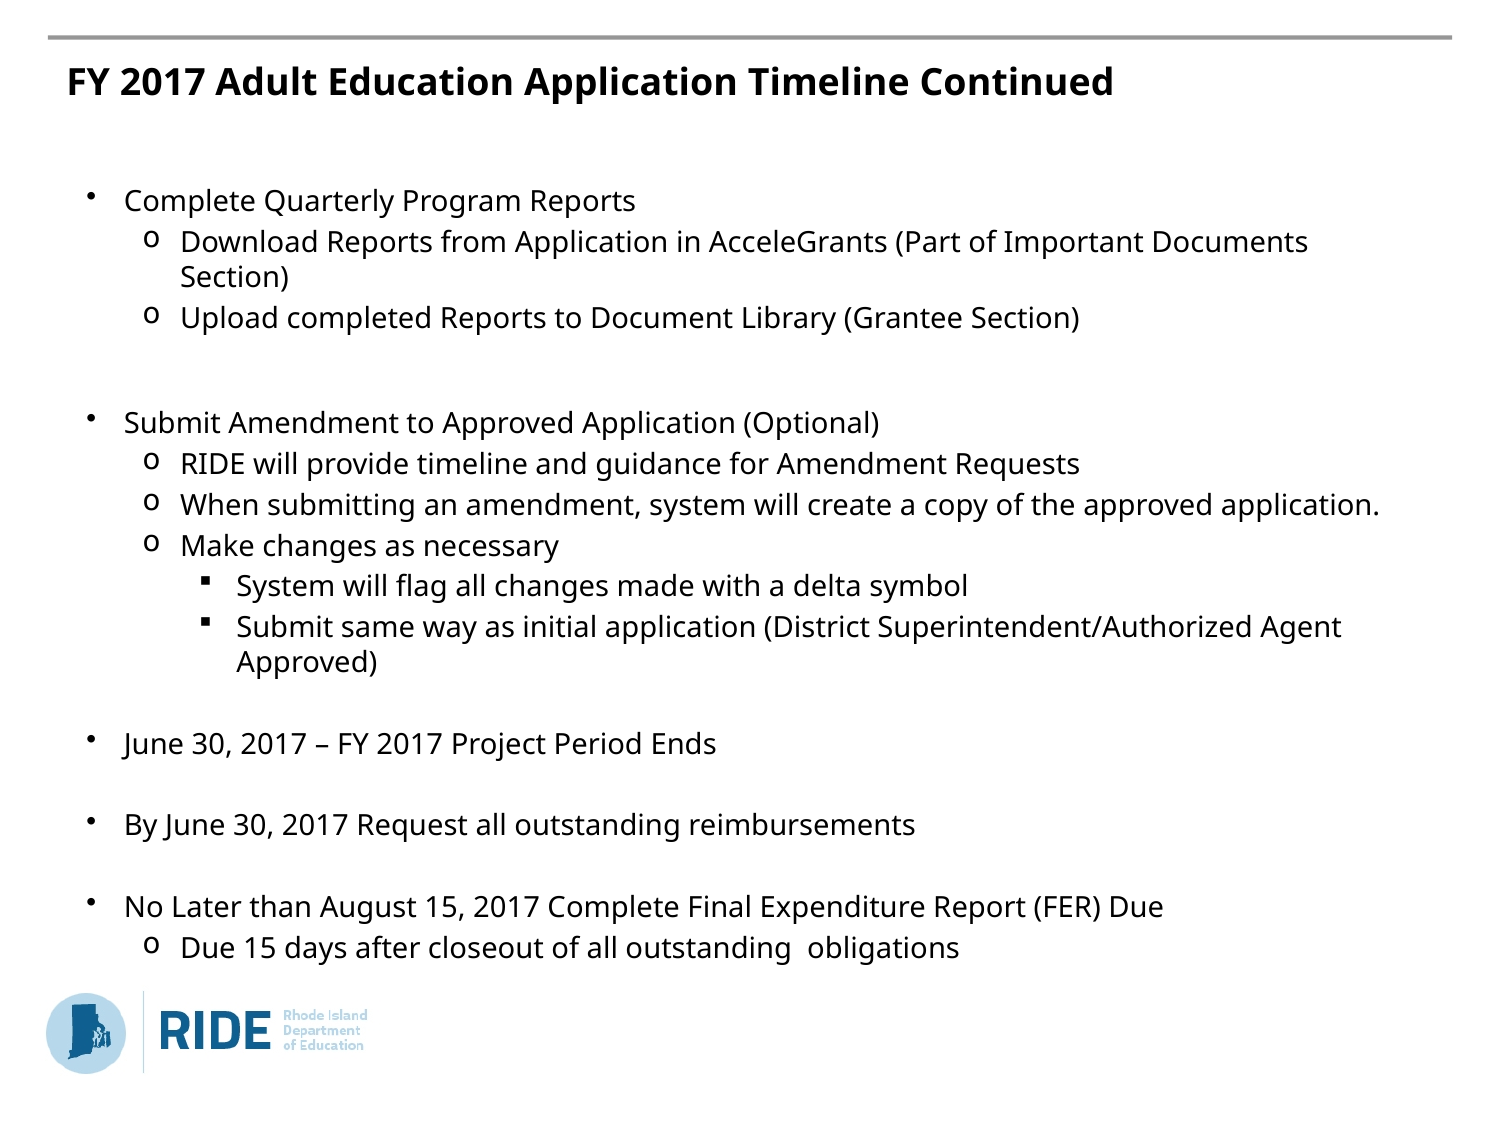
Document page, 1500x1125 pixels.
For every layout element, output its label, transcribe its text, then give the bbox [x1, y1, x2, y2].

title FY 2017 Adult Education Application Timeline Continued [51, 49, 1449, 176]
list Complete Quarterly Program Reports Download Reports from Application in AcceleGrants (Part of Important Documents Section) Upload completed Reports to Document Library (Grantee Section) Submit Amendment to Approved Application (Optional) RIDE will provide timeline and guidance for Amendment Requests When submitting an amendment, system will create a copy of the approved application. Make changes as necessary System will flag all changes made with a delta symbol Submit same way as initial application (District Superintendent/Authorized Agent Approved) June 30, 2017 – FY 2017 Project Period Ends By June 30, 2017 Request all outstanding reimbursements No Later than August 15, 2017 Complete Final Expenditure Report (FER) Due Due 15 days after closeout of all outstanding obligations [71, 176, 1429, 1038]
picture [37, 985, 413, 1079]
